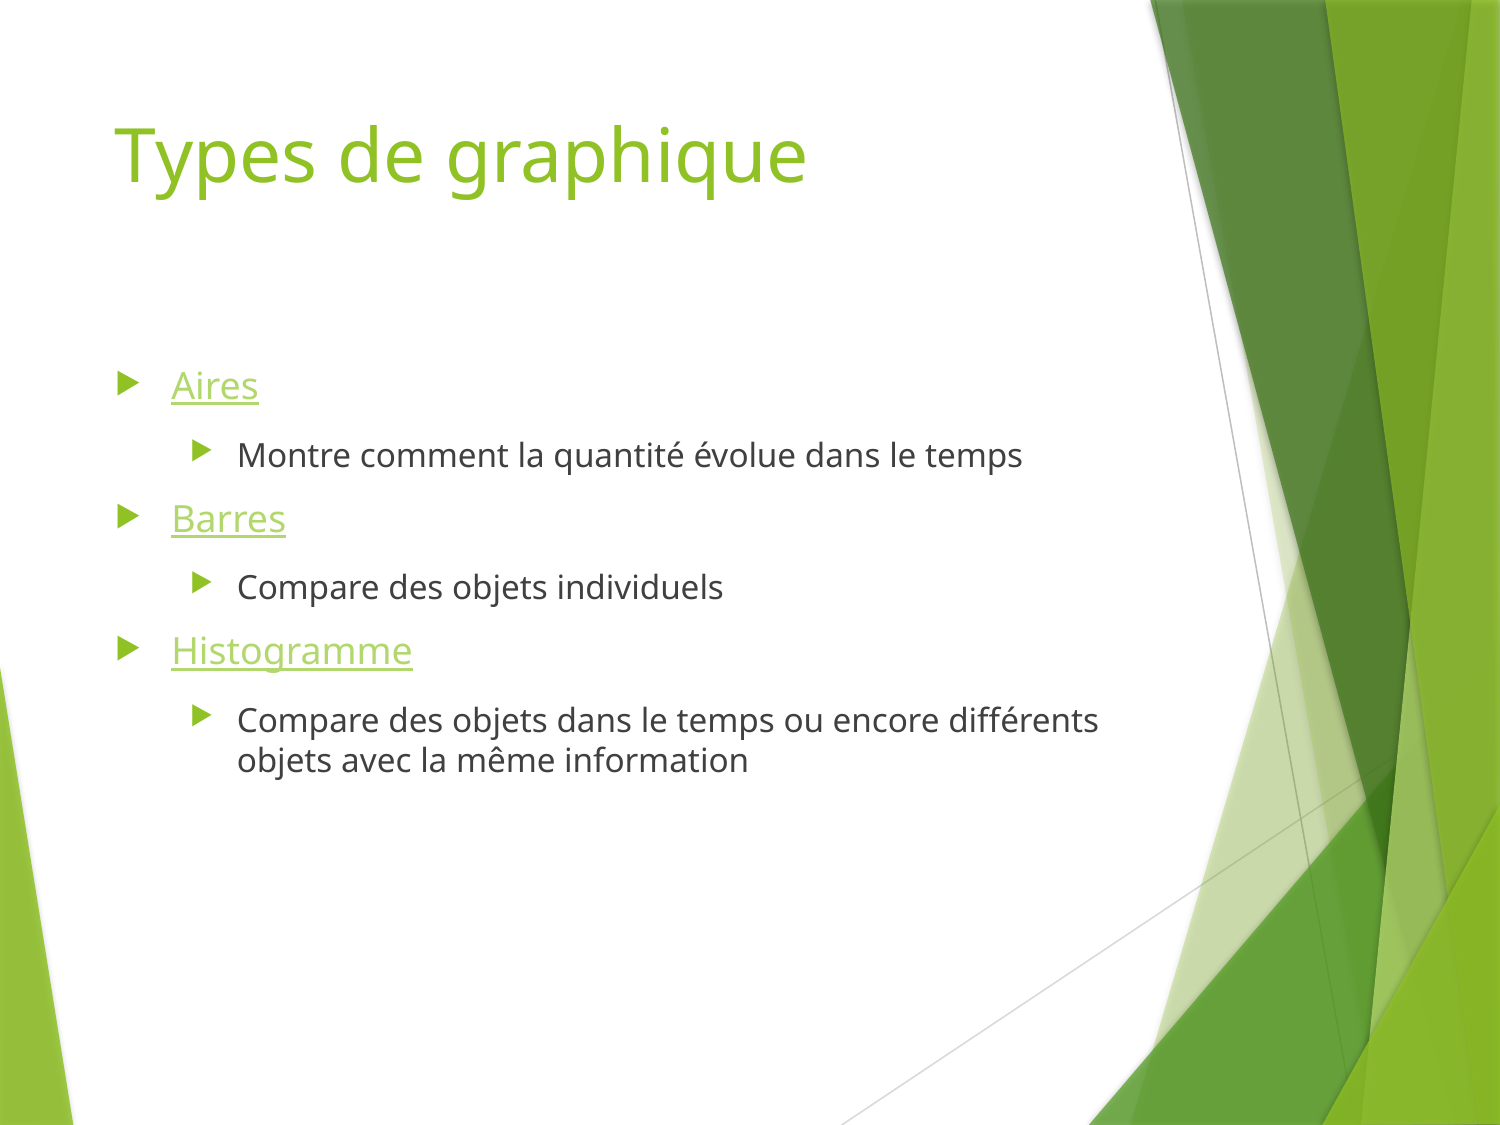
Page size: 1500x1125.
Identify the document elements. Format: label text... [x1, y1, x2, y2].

title Types de graphique [99, 99, 1142, 317]
list Aires Montre comment la quantité évolue dans le temps Barres Compare des objets individuels Histogramme Compare des objets dans le temps ou encore différents objets avec la même information [99, 354, 1142, 992]
